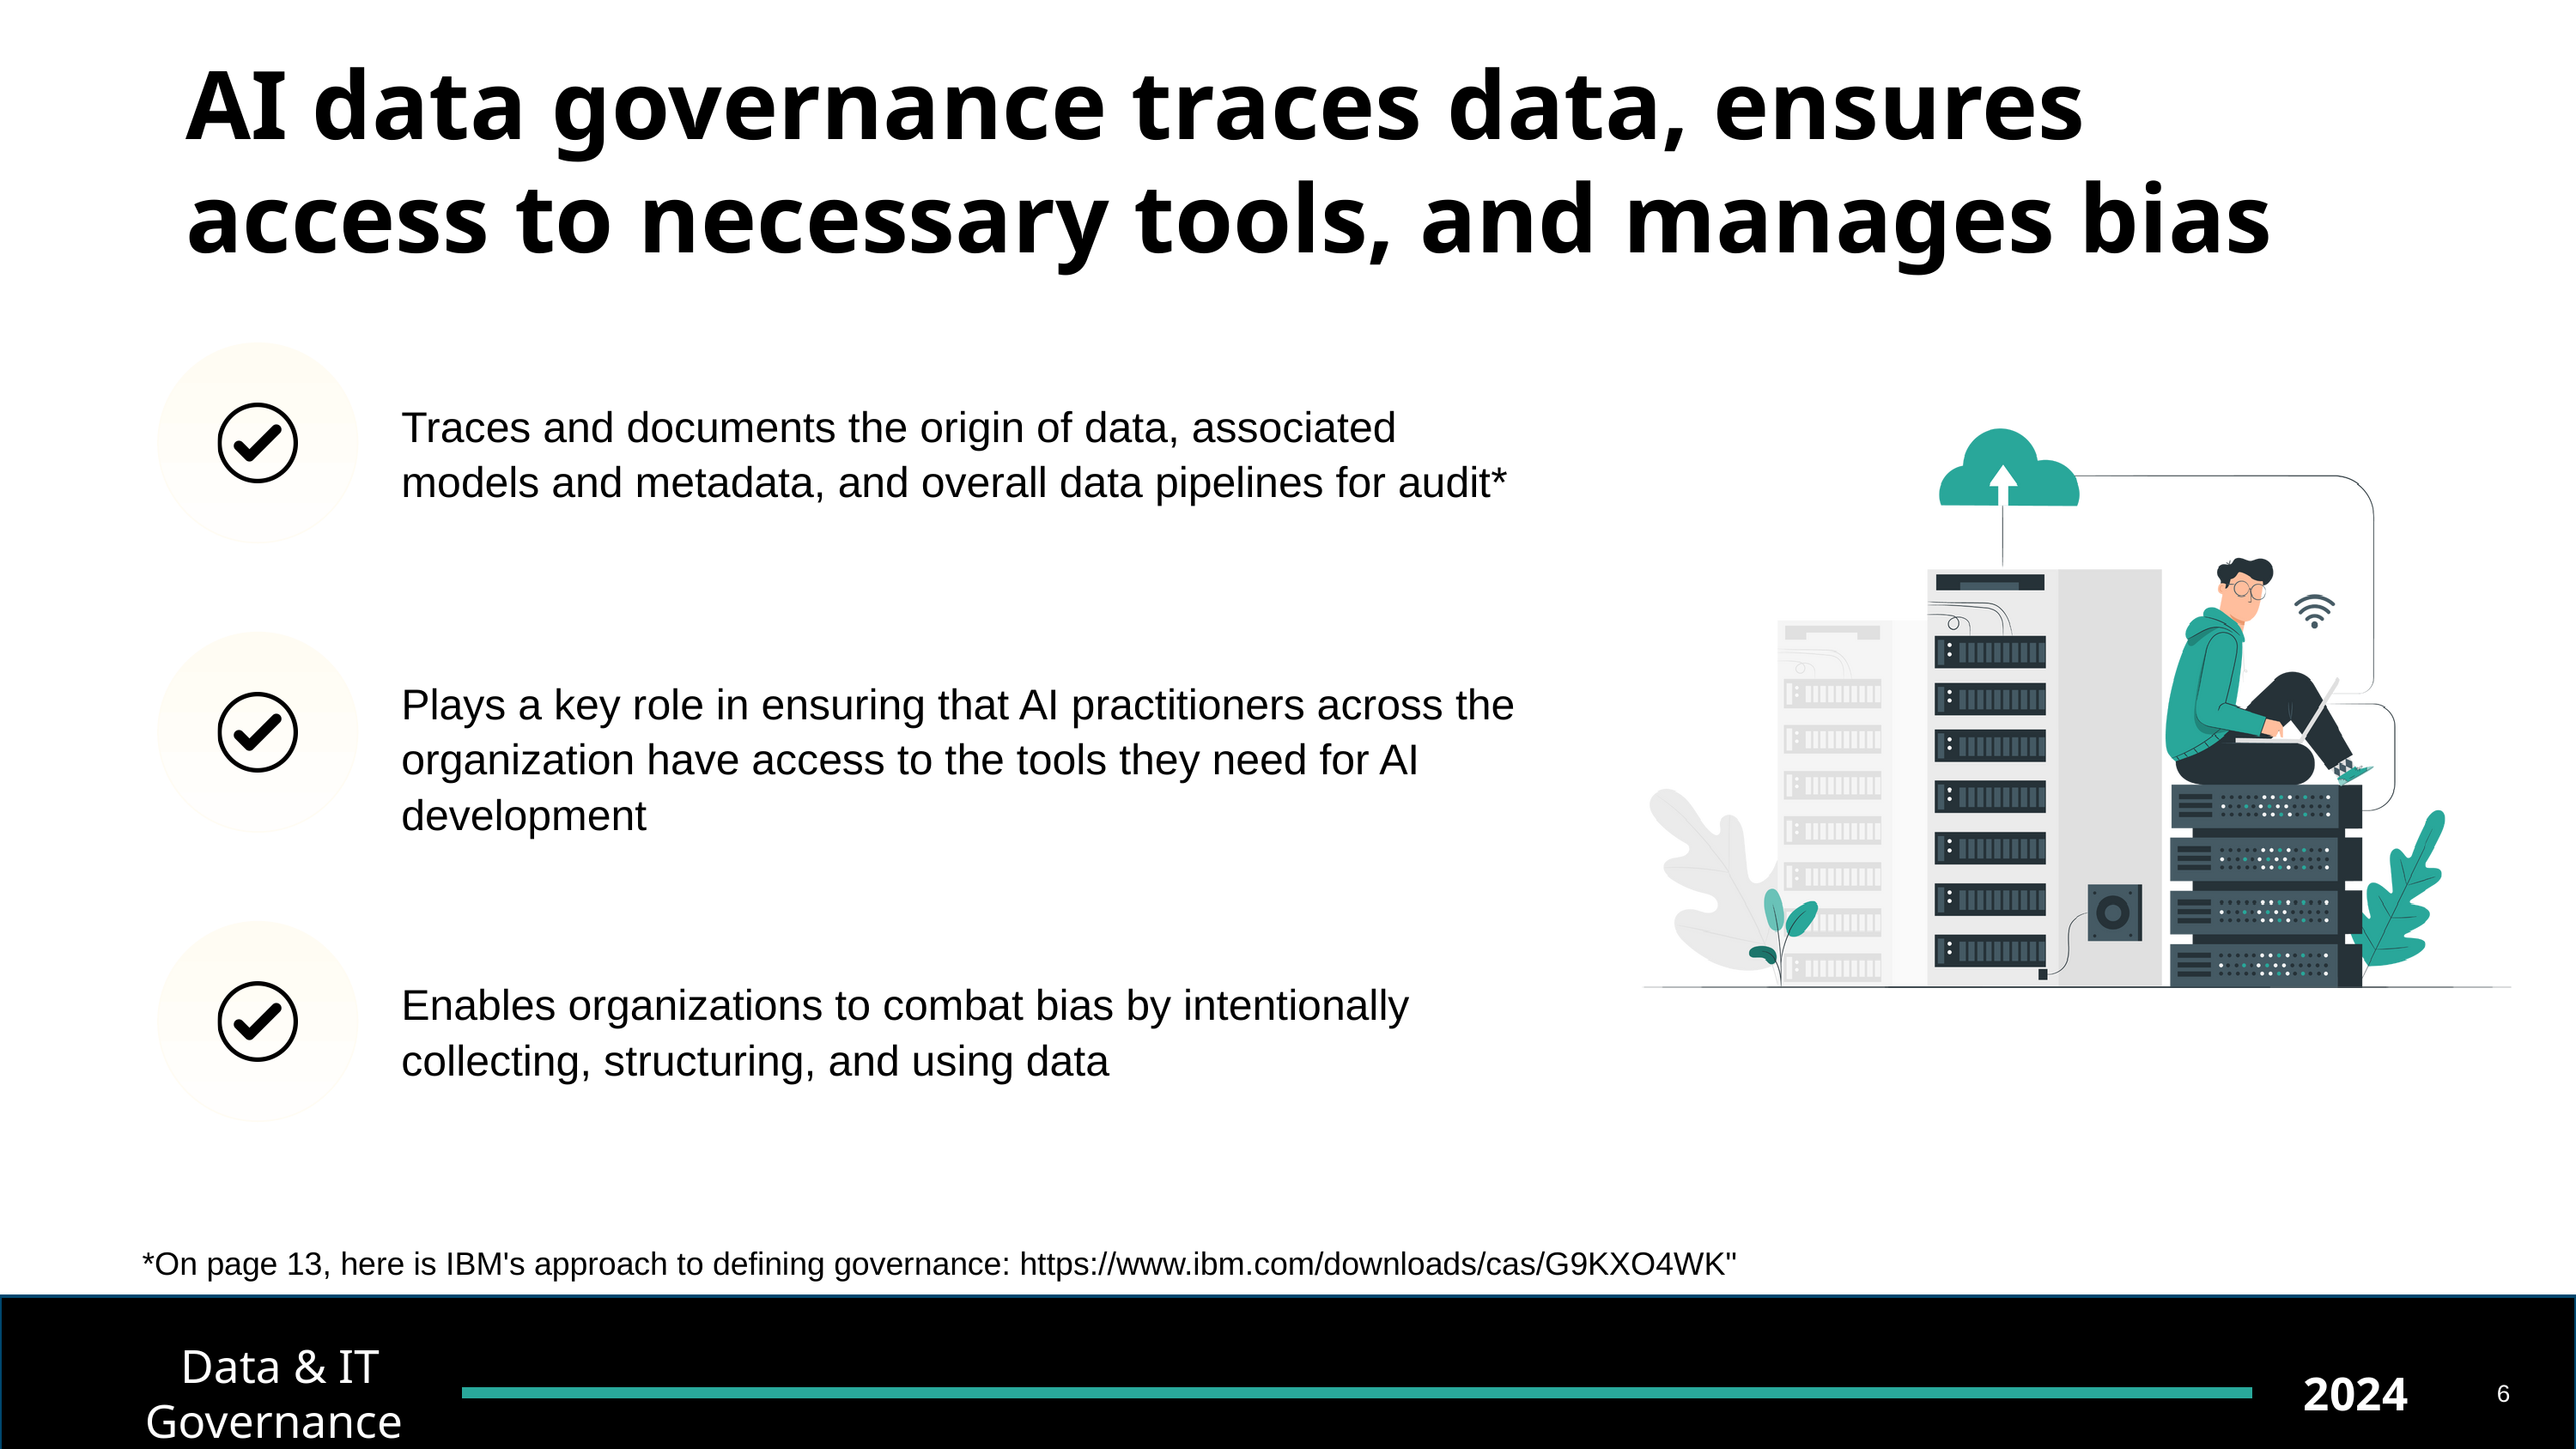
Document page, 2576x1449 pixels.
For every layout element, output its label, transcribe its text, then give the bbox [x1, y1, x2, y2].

title AI data governance traces data, ensures access to necessary tools, and manages bias [178, 37, 2398, 279]
text_box Plays a key role in ensuring that AI practitioners across the organization have access to the tools they need for AI development [401, 672, 1535, 840]
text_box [157, 632, 358, 833]
text_box [1642, 428, 2512, 988]
text_box *On page 13, here is IBM's approach to defining governance: https://www.ibm.com/downloads/cas/G9KXO4WK" [142, 1235, 2372, 1282]
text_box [157, 343, 358, 543]
text_box Enables organizations to combat bias by intentionally collecting, structuring, and using data [401, 973, 1535, 1085]
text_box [157, 921, 358, 1122]
text_box Traces and documents the origin of data, associated models and metadata, and overall data pipelines for audit* [401, 395, 1535, 506]
